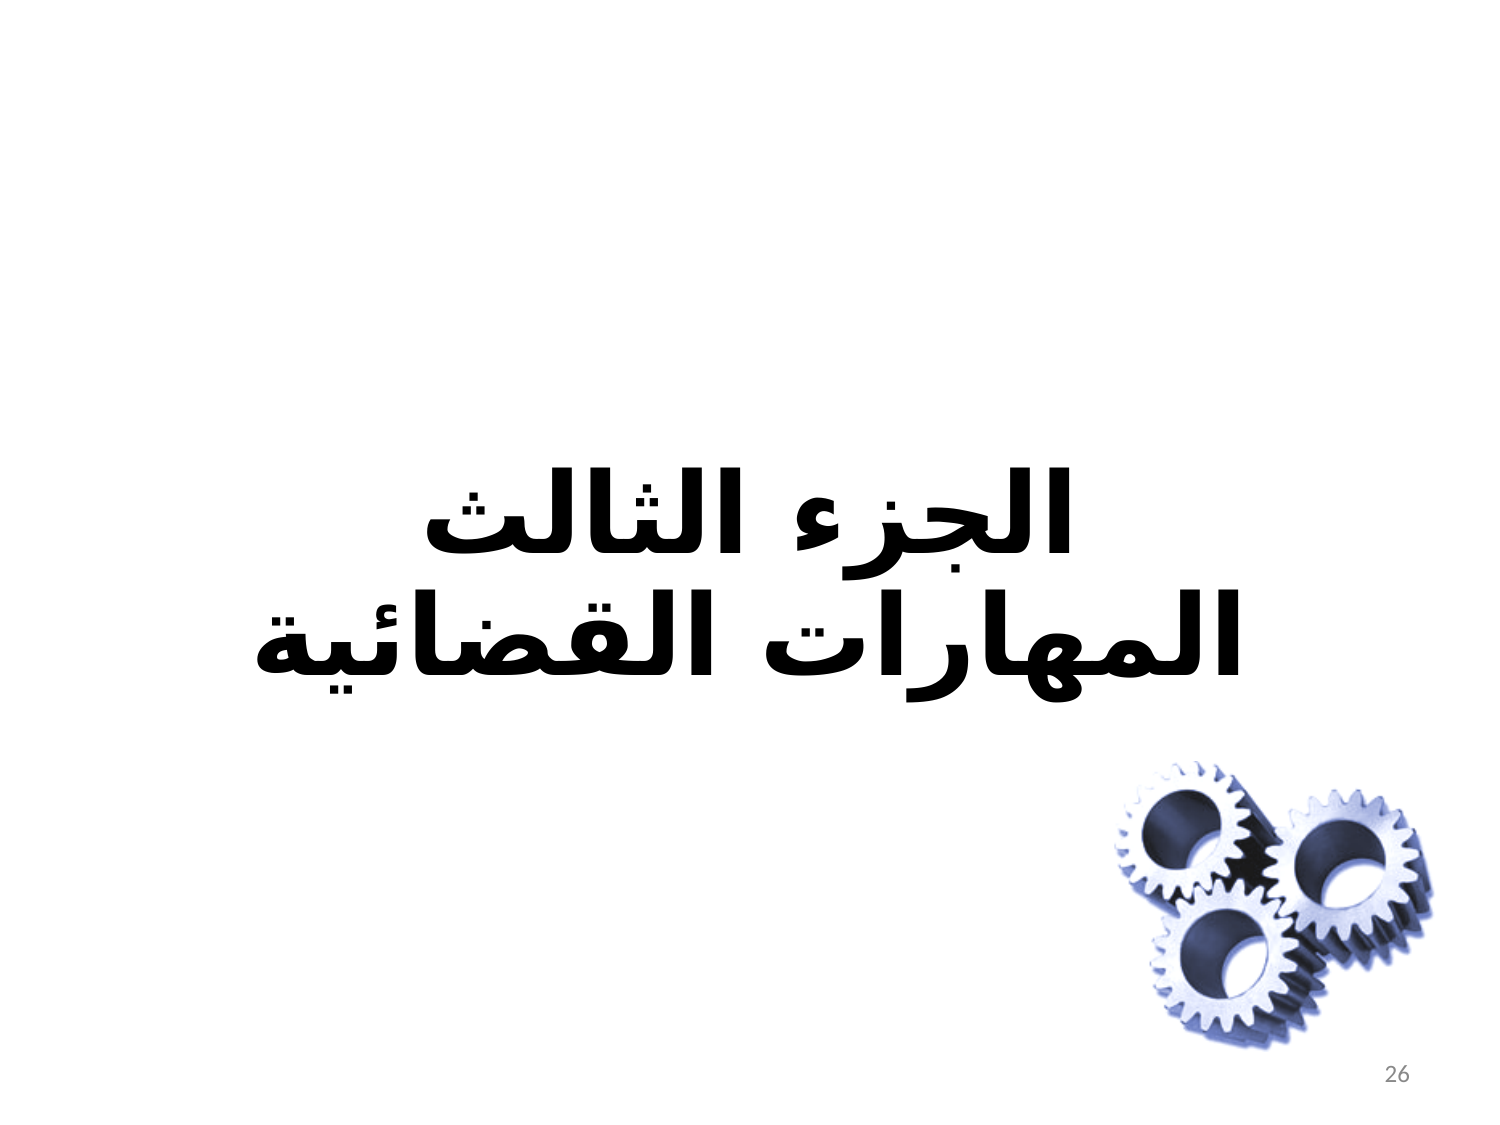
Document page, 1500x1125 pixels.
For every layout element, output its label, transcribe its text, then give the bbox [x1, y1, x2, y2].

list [1112, 761, 1436, 1052]
title الجزء الثالث المهارات القضائية [75, 453, 1425, 704]
slide_number 26 [1074, 1042, 1425, 1103]
